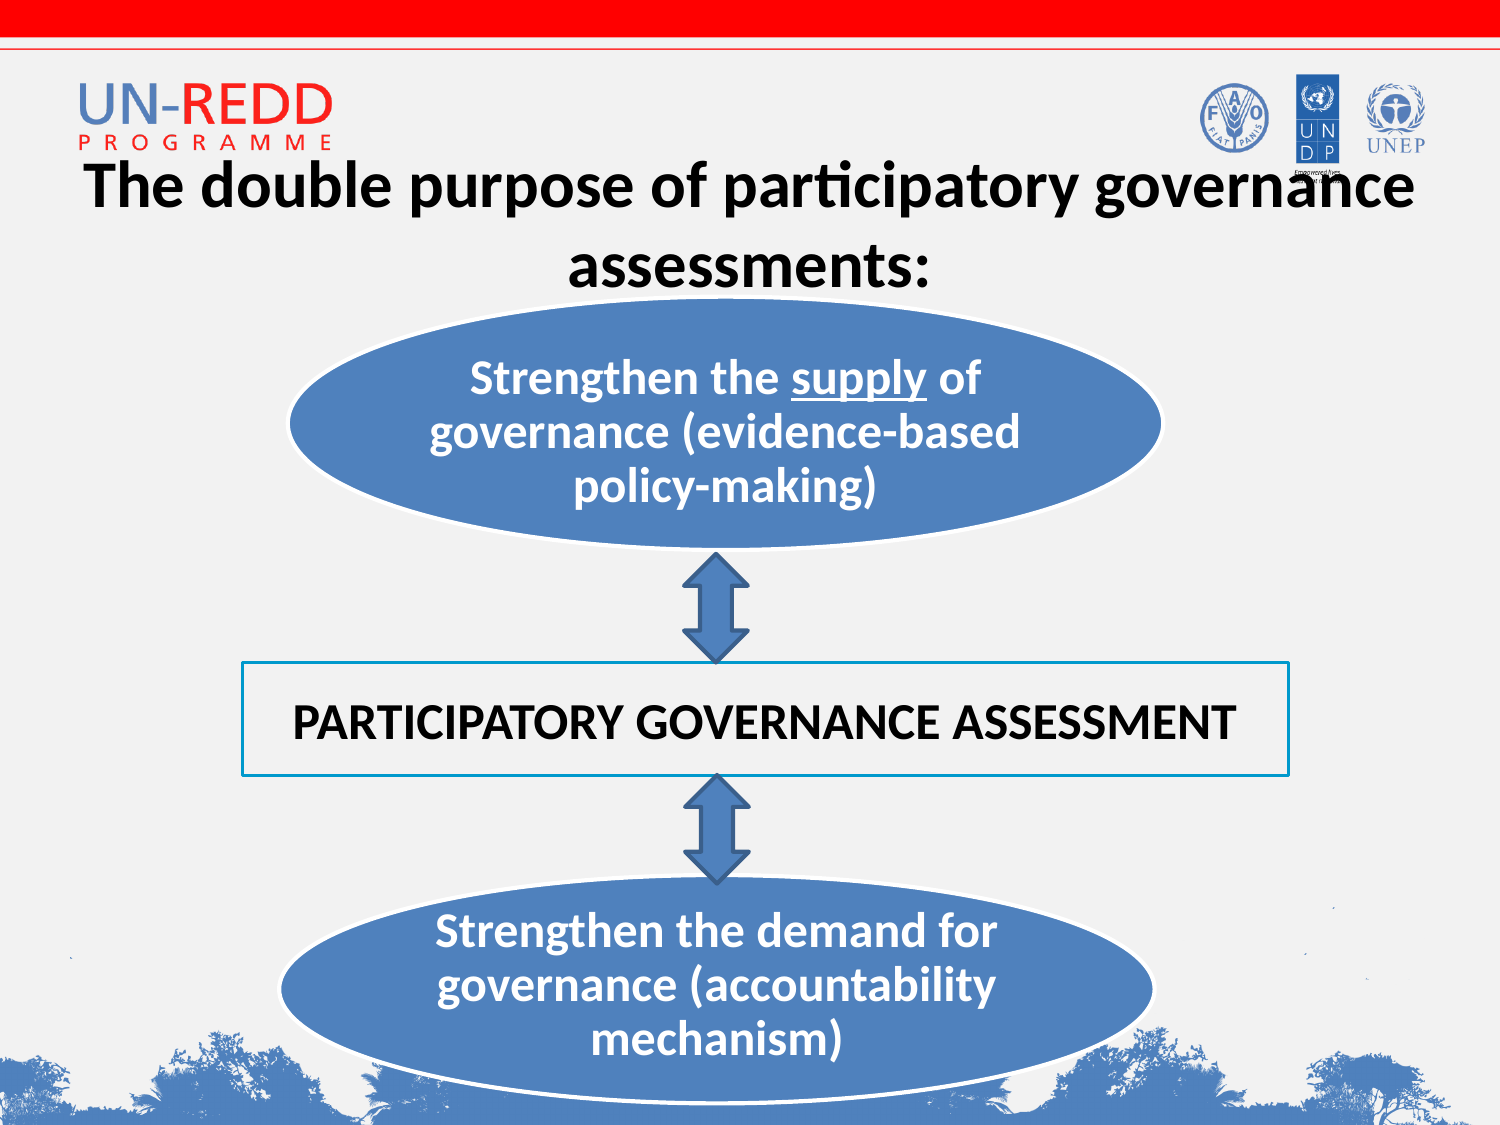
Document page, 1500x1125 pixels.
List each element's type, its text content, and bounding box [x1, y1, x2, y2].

picture [0, 821, 1500, 1125]
list PARTICIPATORY GOVERNANCE ASSESSMENT [242, 662, 1289, 776]
text_box [682, 560, 750, 665]
text_box [683, 772, 751, 873]
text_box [278, 874, 1155, 1104]
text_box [287, 296, 1164, 551]
title The double purpose of participatory governance assessments: [0, 50, 1500, 313]
